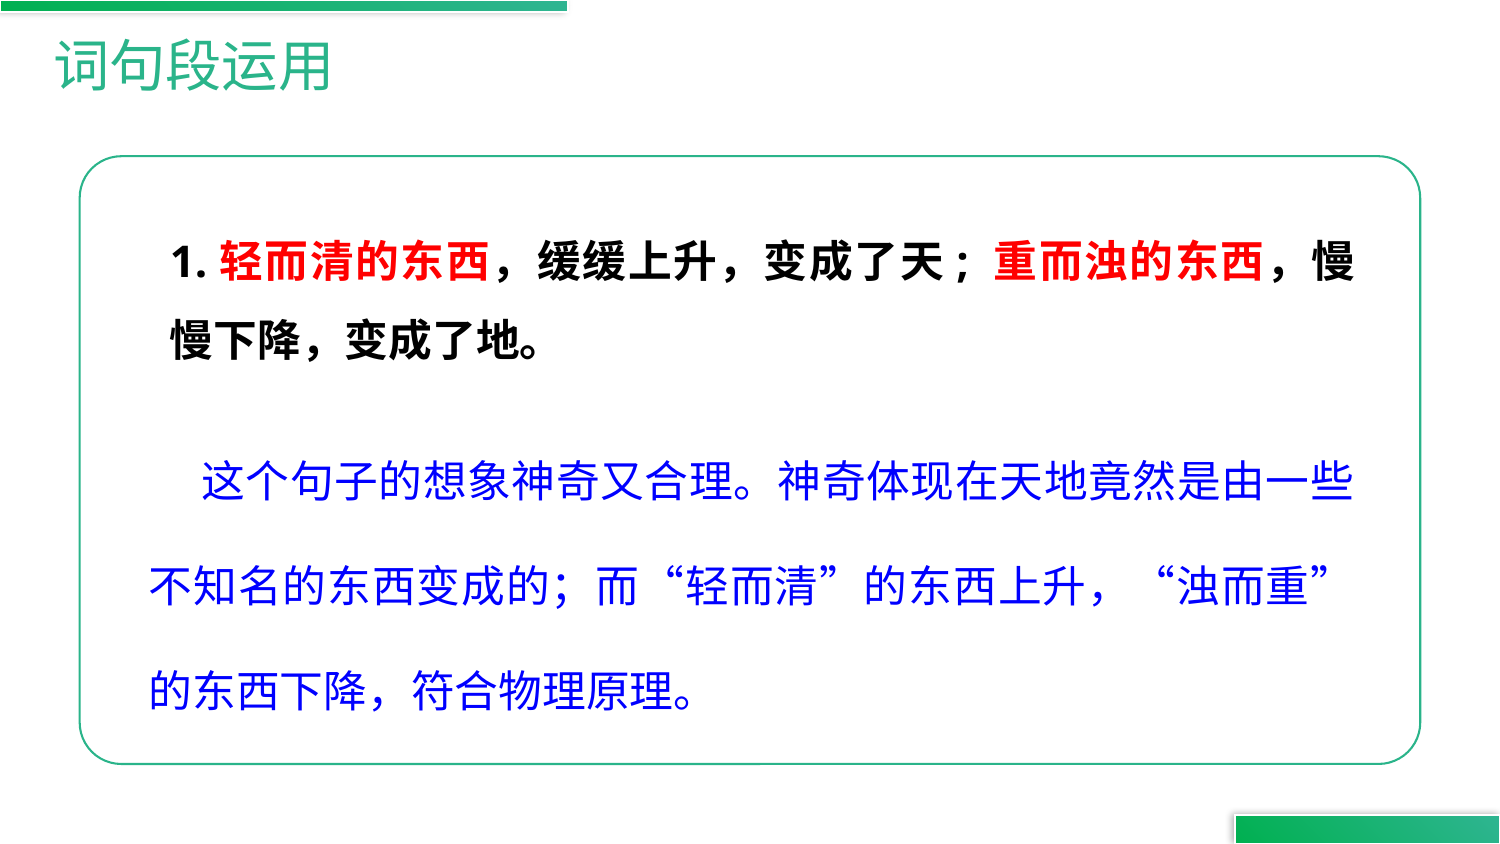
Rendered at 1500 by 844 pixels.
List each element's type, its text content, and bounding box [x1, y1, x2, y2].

list 词句段运用 [41, 32, 382, 94]
text_box 1.轻而清的东西，缓缓上升，变成了天; 重而浊的东西，慢慢下降，变成了地。 [158, 202, 1367, 371]
text_box 这个句子的想象神奇又合理。神奇体现在天地竟然是由一些不知名的东西变成的；而“轻而清”的东西上升，“浊而重”的东西下降，符合物理原理。 [137, 396, 1367, 723]
